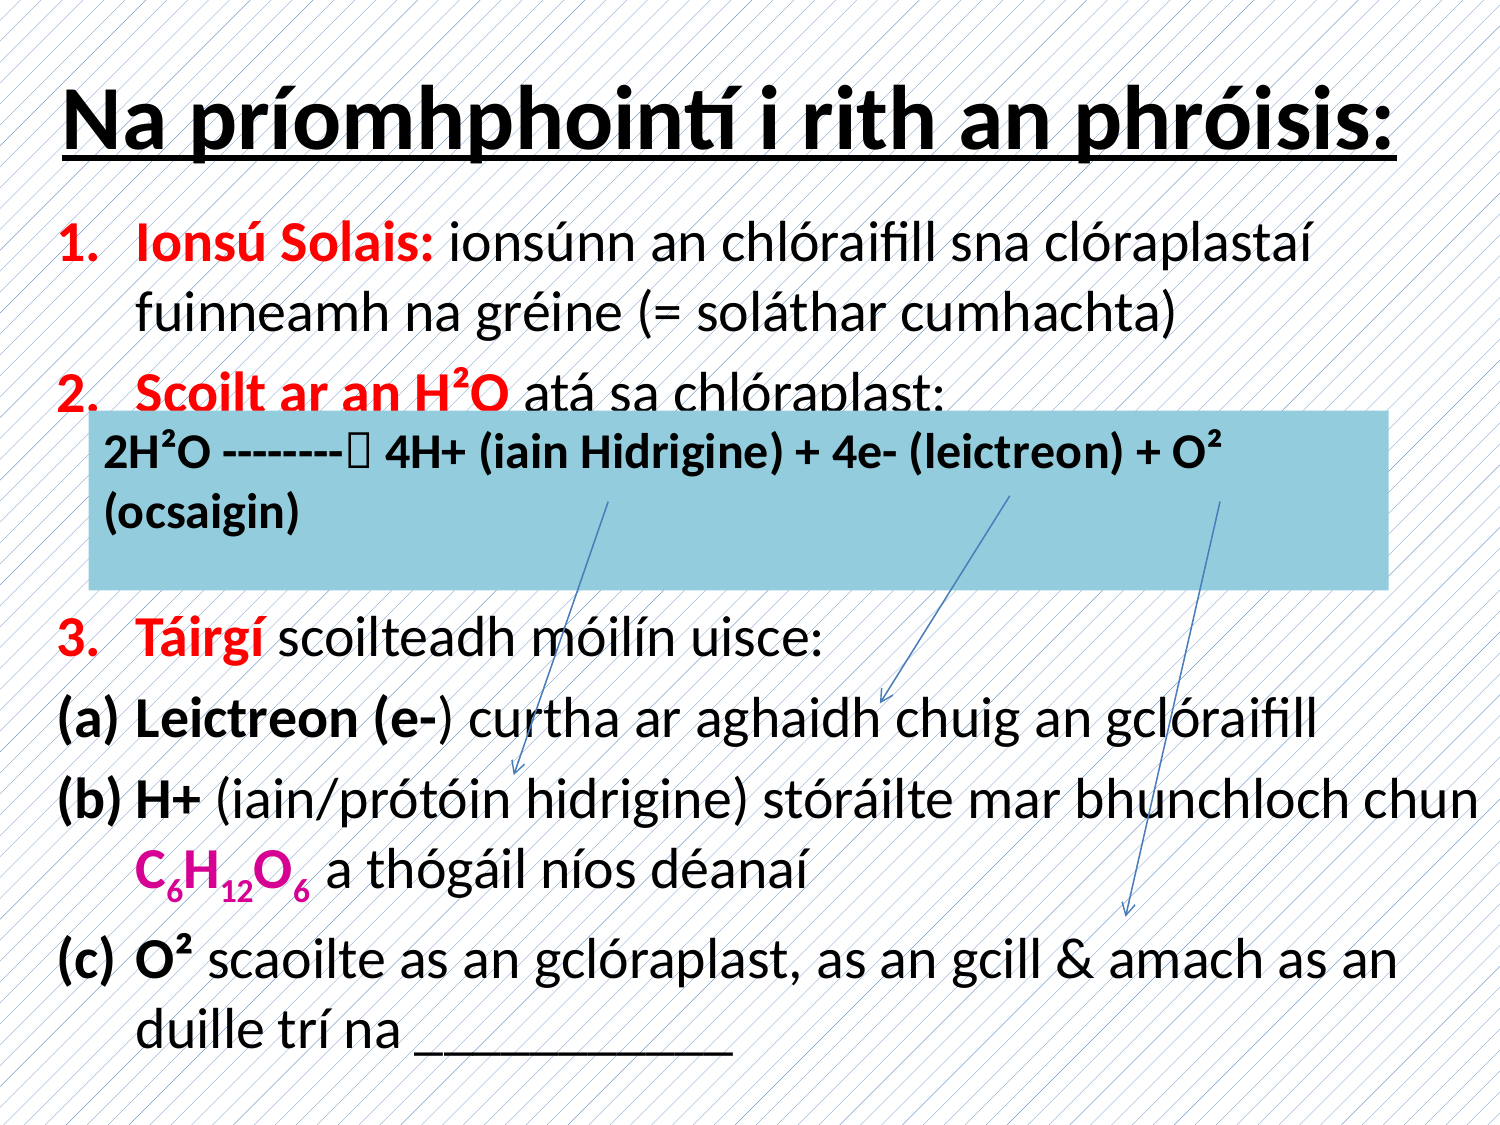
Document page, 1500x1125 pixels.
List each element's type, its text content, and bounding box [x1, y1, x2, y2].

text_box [1125, 501, 1221, 918]
title Na príomhphointí i rith an phróisis: [0, 19, 1459, 207]
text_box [879, 495, 1010, 704]
list Ionsú Solais: ionsúnn an chlóraifill sna clóraplastaí fuinneamh na gréine (= soláthar cumhachta) Scoilt ar an H²O atá sa chlóraplast: Táirgí scoilteadh móilín uisce: Leictreon (e-) curtha ar aghaidh chuig an gclóraifill H+ (iain/prótóin hidrigine) stóráilte mar bhunchloch chun C6H12O6 a thógáil níos déanaí O² scaoilte as an gclóraplast, as an gcill & amach as an duille trí na ___________ [41, 196, 1500, 1083]
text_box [513, 501, 609, 776]
text_box 2H²O -------- 4H+ (iain Hidrigine) + 4e- (leictreon) + O² (ocsaigin) [88, 410, 1389, 591]
